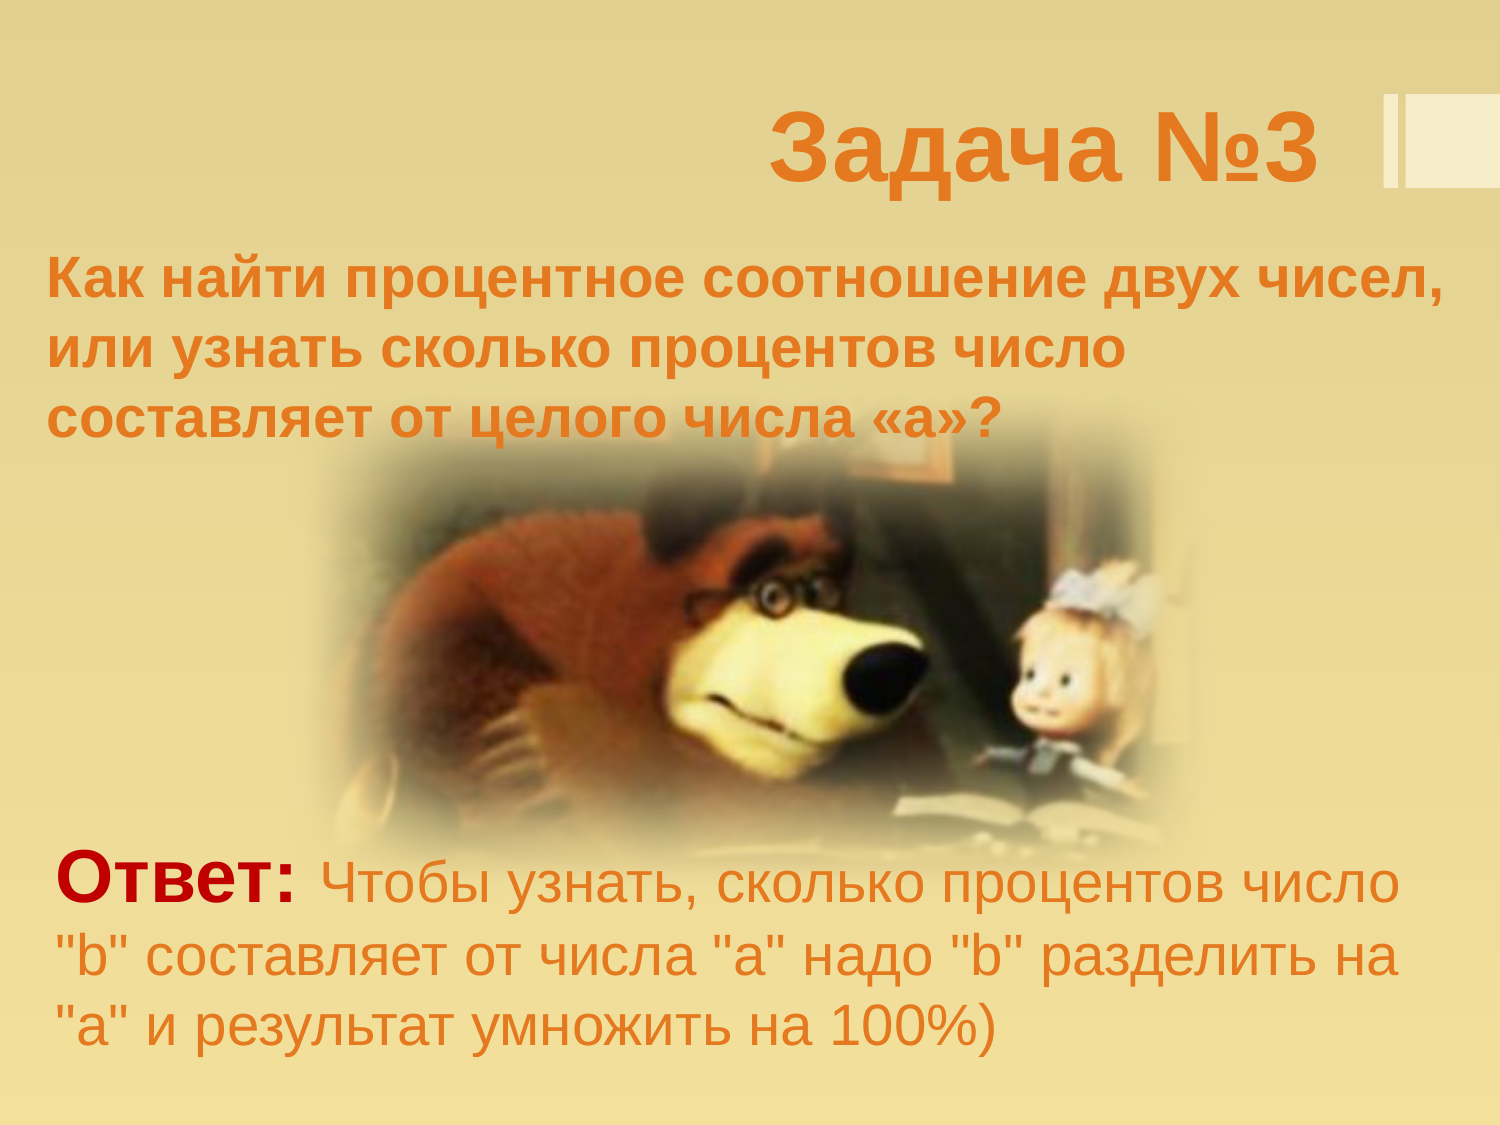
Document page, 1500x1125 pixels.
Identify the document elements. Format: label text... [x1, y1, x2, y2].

picture [279, 374, 1223, 903]
list Как найти процентное соотношение двух чисел, или узнать сколько процентов число составляет от целого числа «а»? [24, 231, 1483, 541]
text_box Ответ: Чтобы узнать, сколько процентов число "b" составляет от числа "а" надо "b" разделить на "а" и результат умножить на 100%) [41, 820, 1500, 1125]
title Задача №3 [135, 19, 1336, 209]
